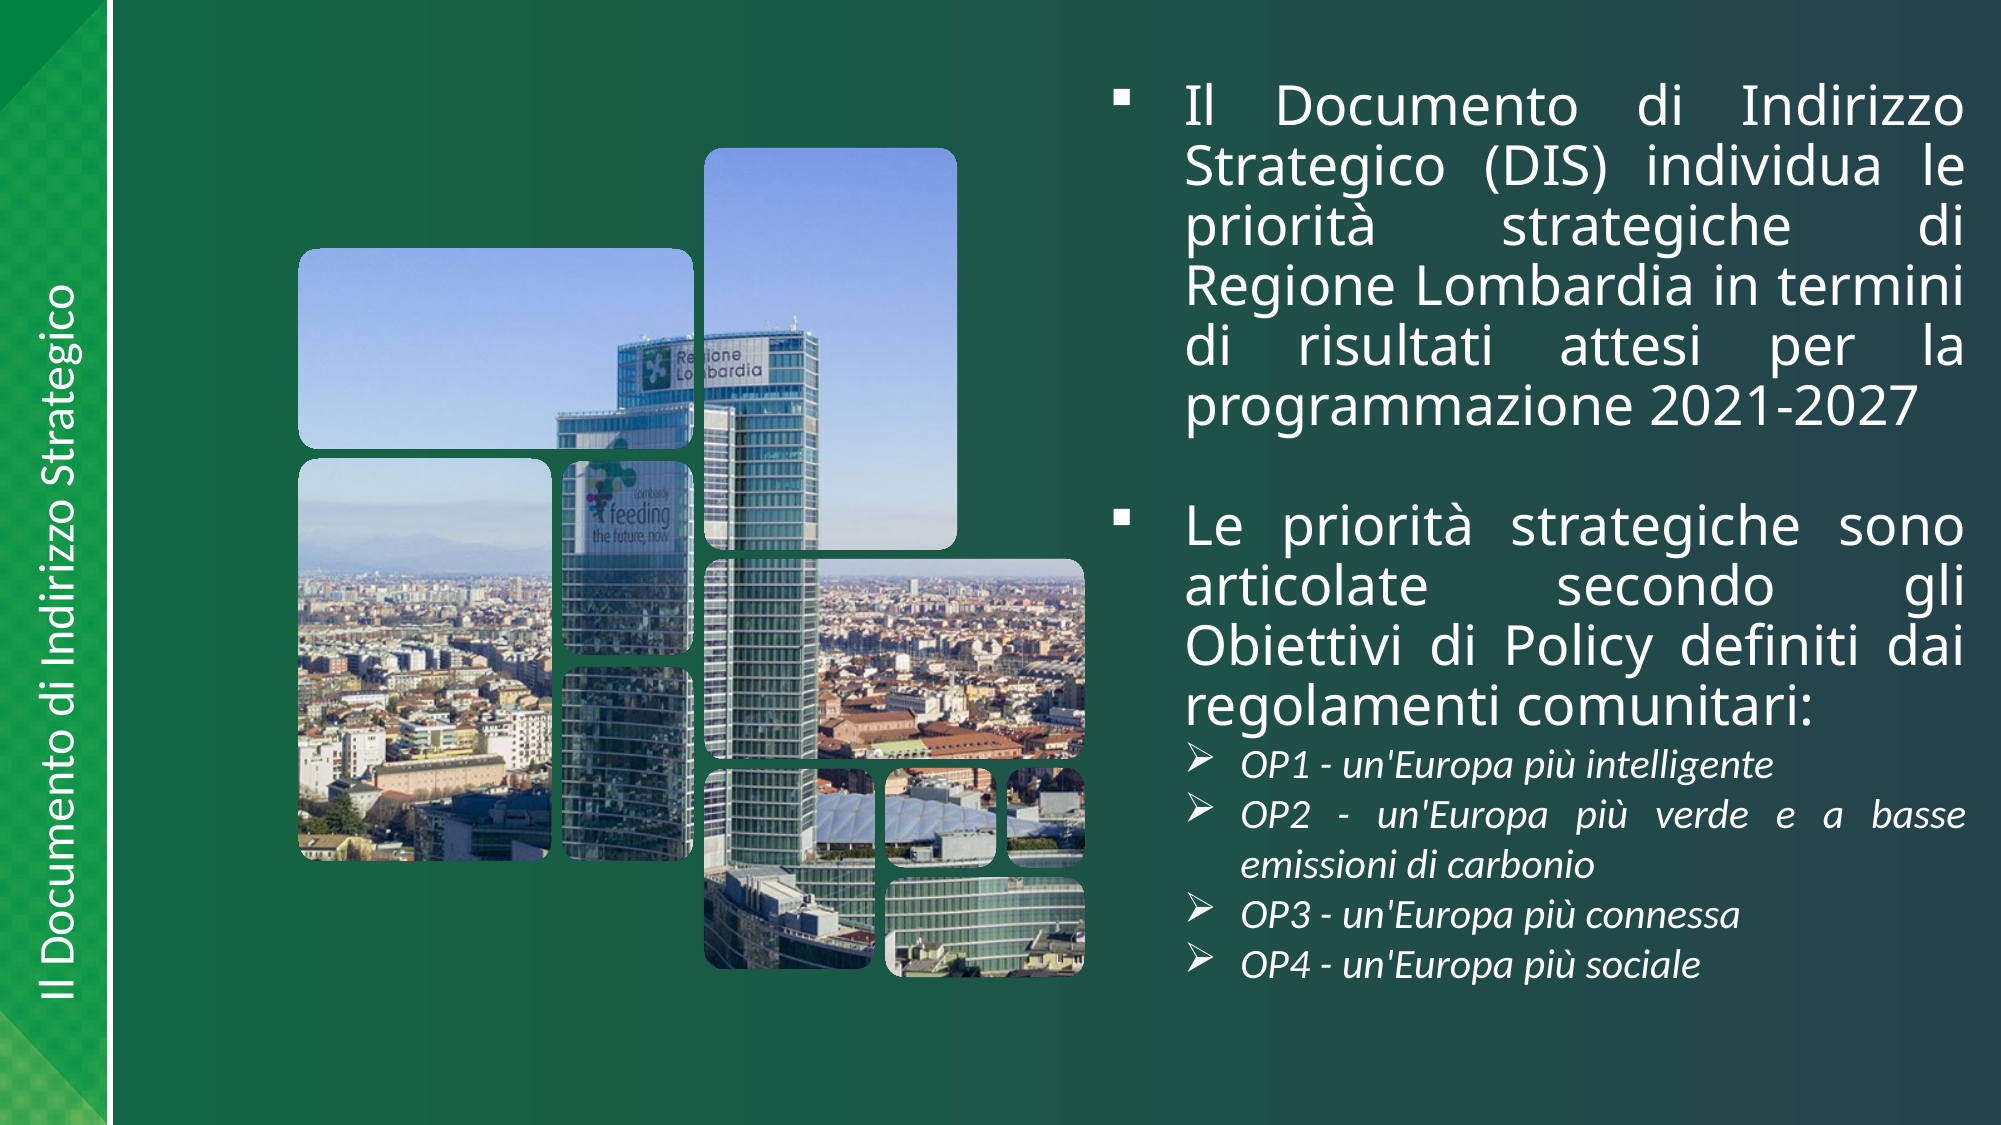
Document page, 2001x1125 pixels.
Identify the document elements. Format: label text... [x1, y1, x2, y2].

text_box [112, 0, 2000, 1125]
picture [123, 0, 2001, 1125]
text_box Il Documento di Indirizzo Strategico [16, 67, 91, 1017]
picture [0, 0, 112, 1125]
